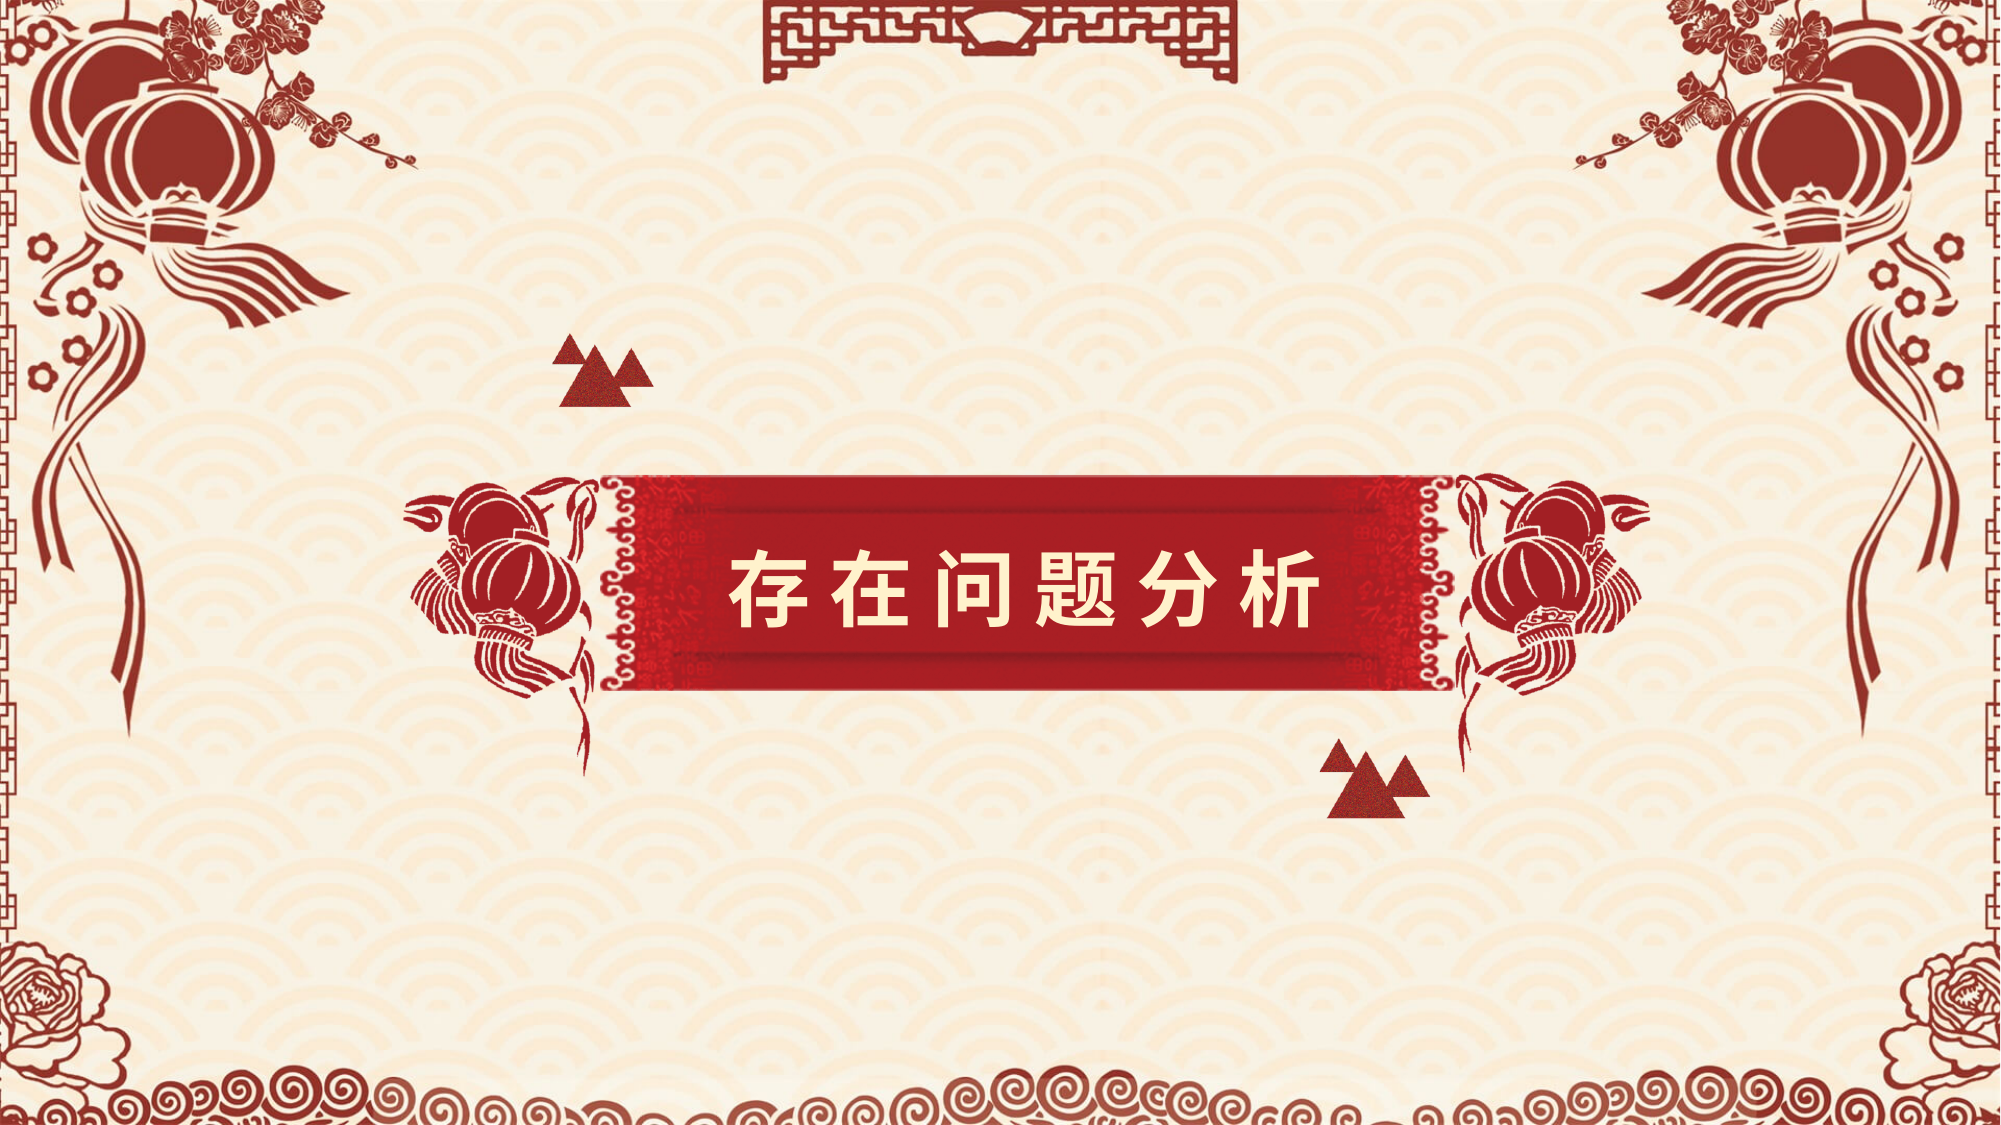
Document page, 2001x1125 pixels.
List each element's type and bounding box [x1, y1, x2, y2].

text_box [350, 302, 1678, 843]
picture [0, 0, 2001, 1125]
